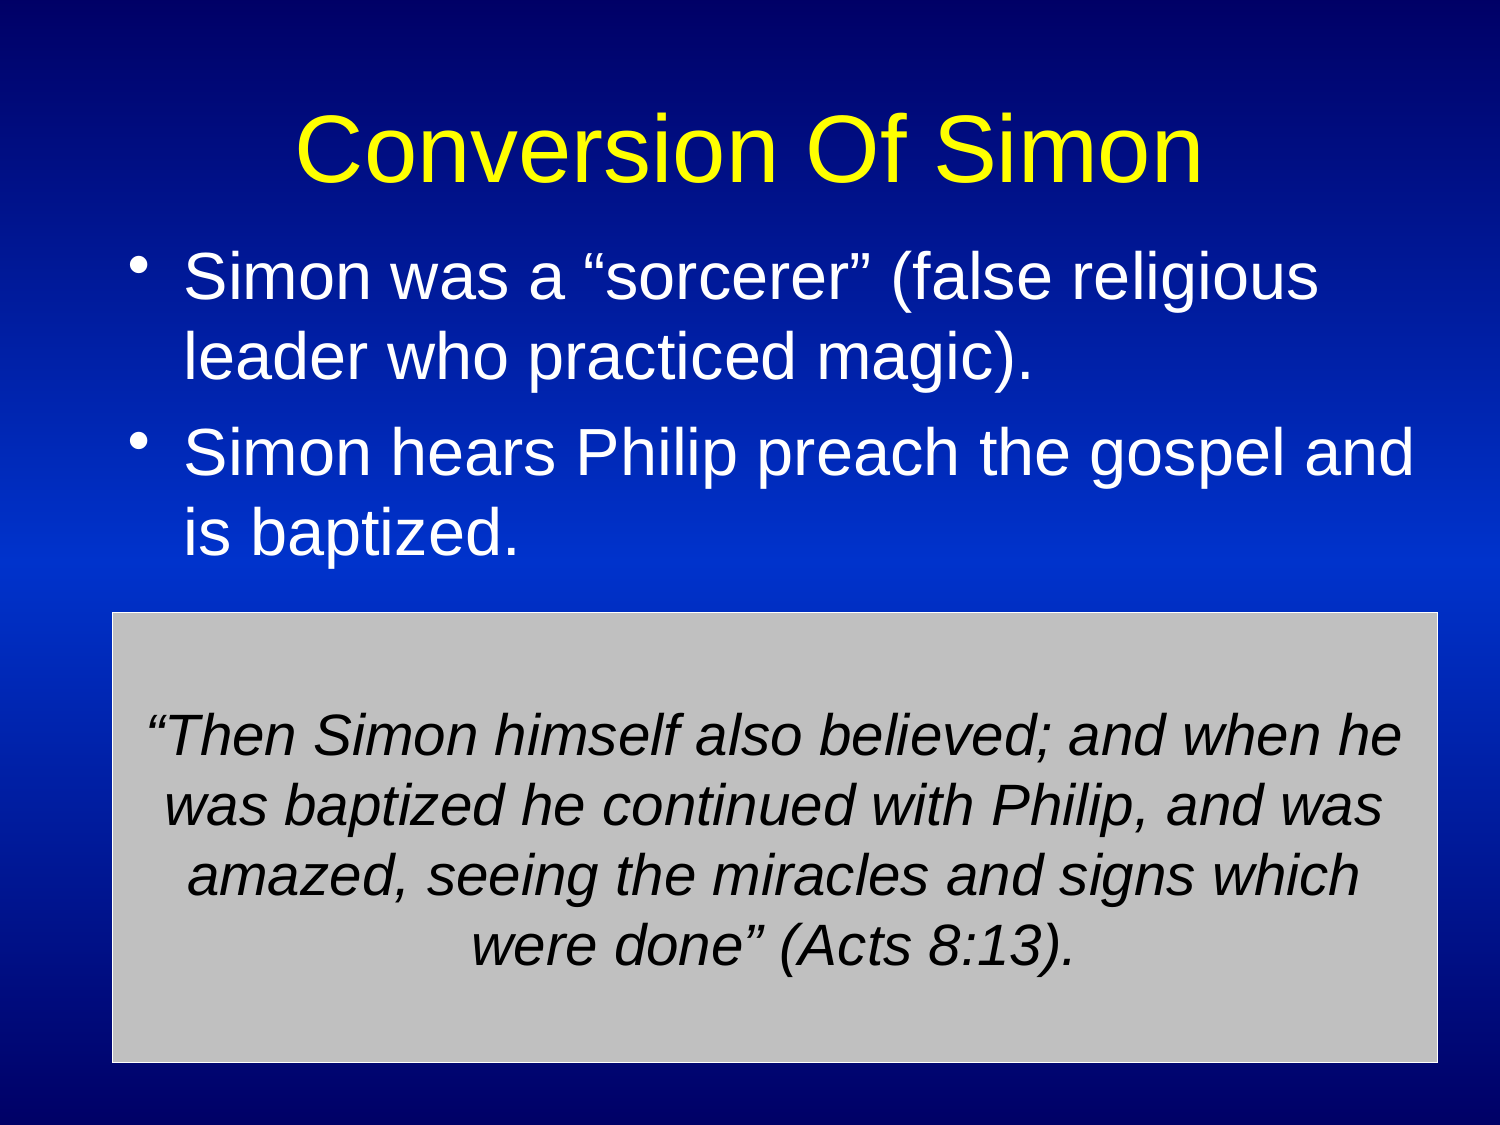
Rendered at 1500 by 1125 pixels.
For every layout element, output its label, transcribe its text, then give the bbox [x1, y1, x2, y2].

list Simon was a “sorcerer” (false religious leader who practiced magic). Simon hears Philip preach the gospel and is baptized. [112, 224, 1463, 775]
title Conversion Of Simon [37, 50, 1463, 238]
text_box “Then Simon himself also believed; and when he was baptized he continued with Philip, and was amazed, seeing the miracles and signs which were done” (Acts 8:13). [112, 612, 1438, 1063]
